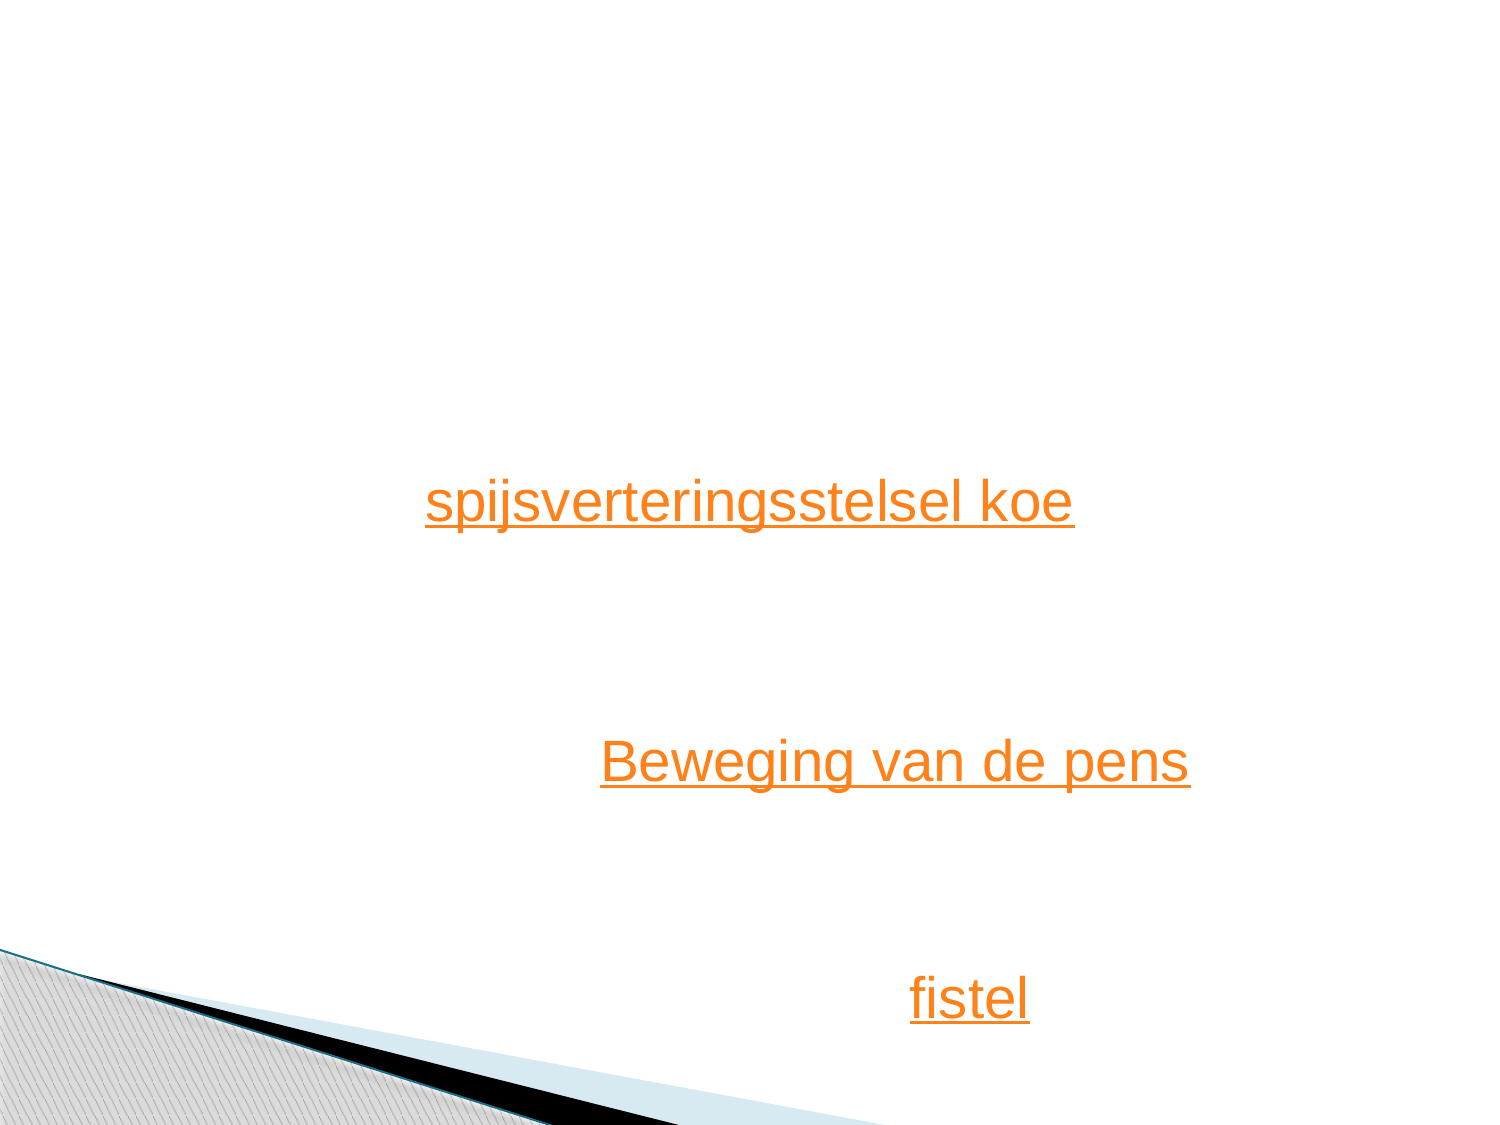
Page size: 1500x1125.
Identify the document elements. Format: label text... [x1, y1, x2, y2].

text_box Beweging van de pens [194, 716, 1500, 801]
text_box fistel [0, 952, 1500, 1038]
text_box spijsverteringsstelsel koe [0, 456, 1500, 681]
